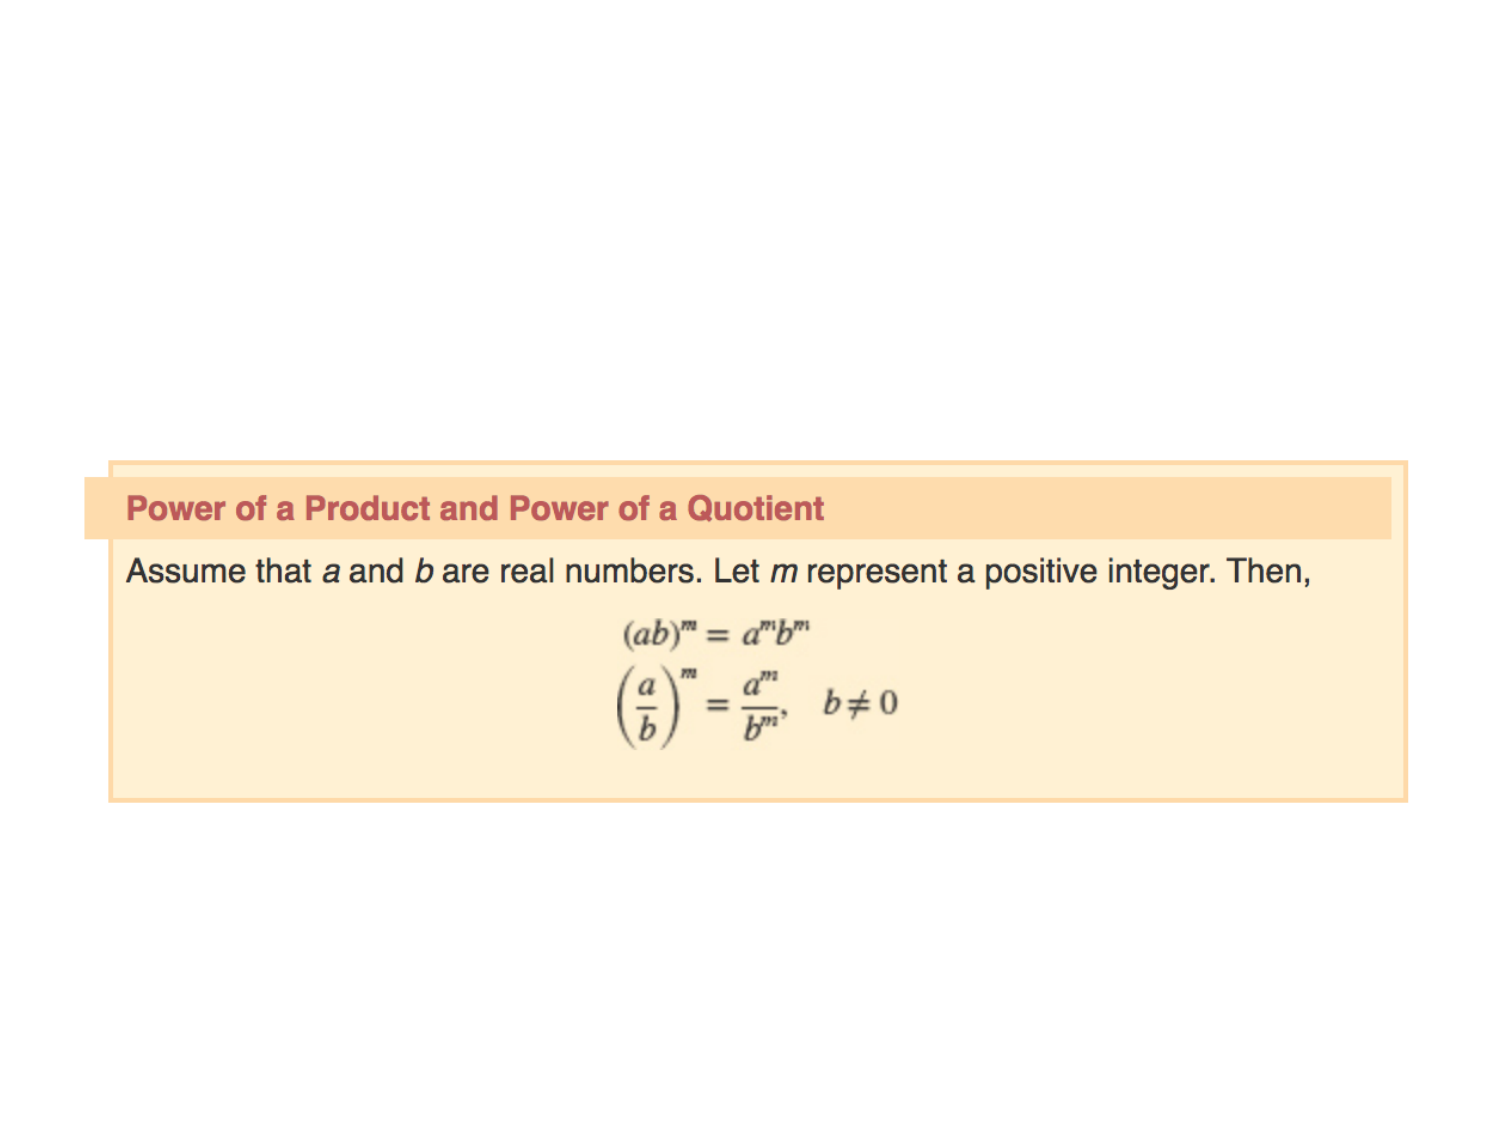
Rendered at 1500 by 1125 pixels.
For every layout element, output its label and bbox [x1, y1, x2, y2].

list [74, 262, 1426, 1006]
